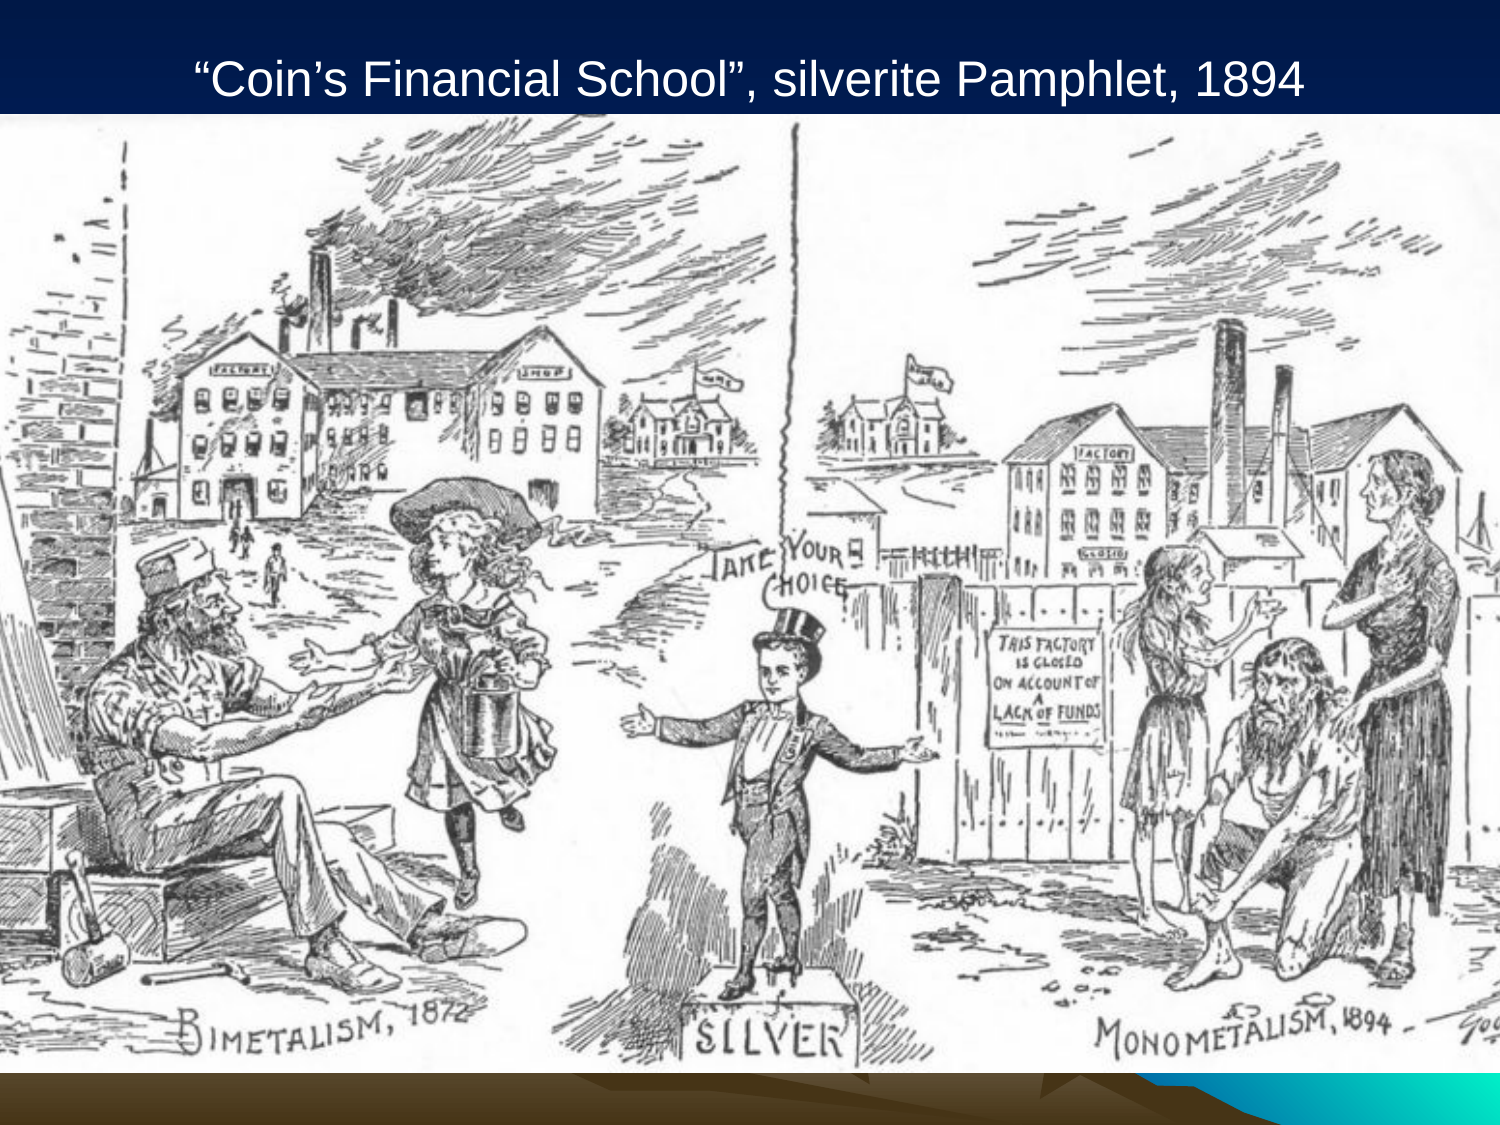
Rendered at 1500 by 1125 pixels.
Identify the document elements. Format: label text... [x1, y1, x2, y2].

picture [0, 114, 1500, 1073]
title “Coin’s Financial School”, silverite Pamphlet, 1894 [75, 37, 1425, 113]
